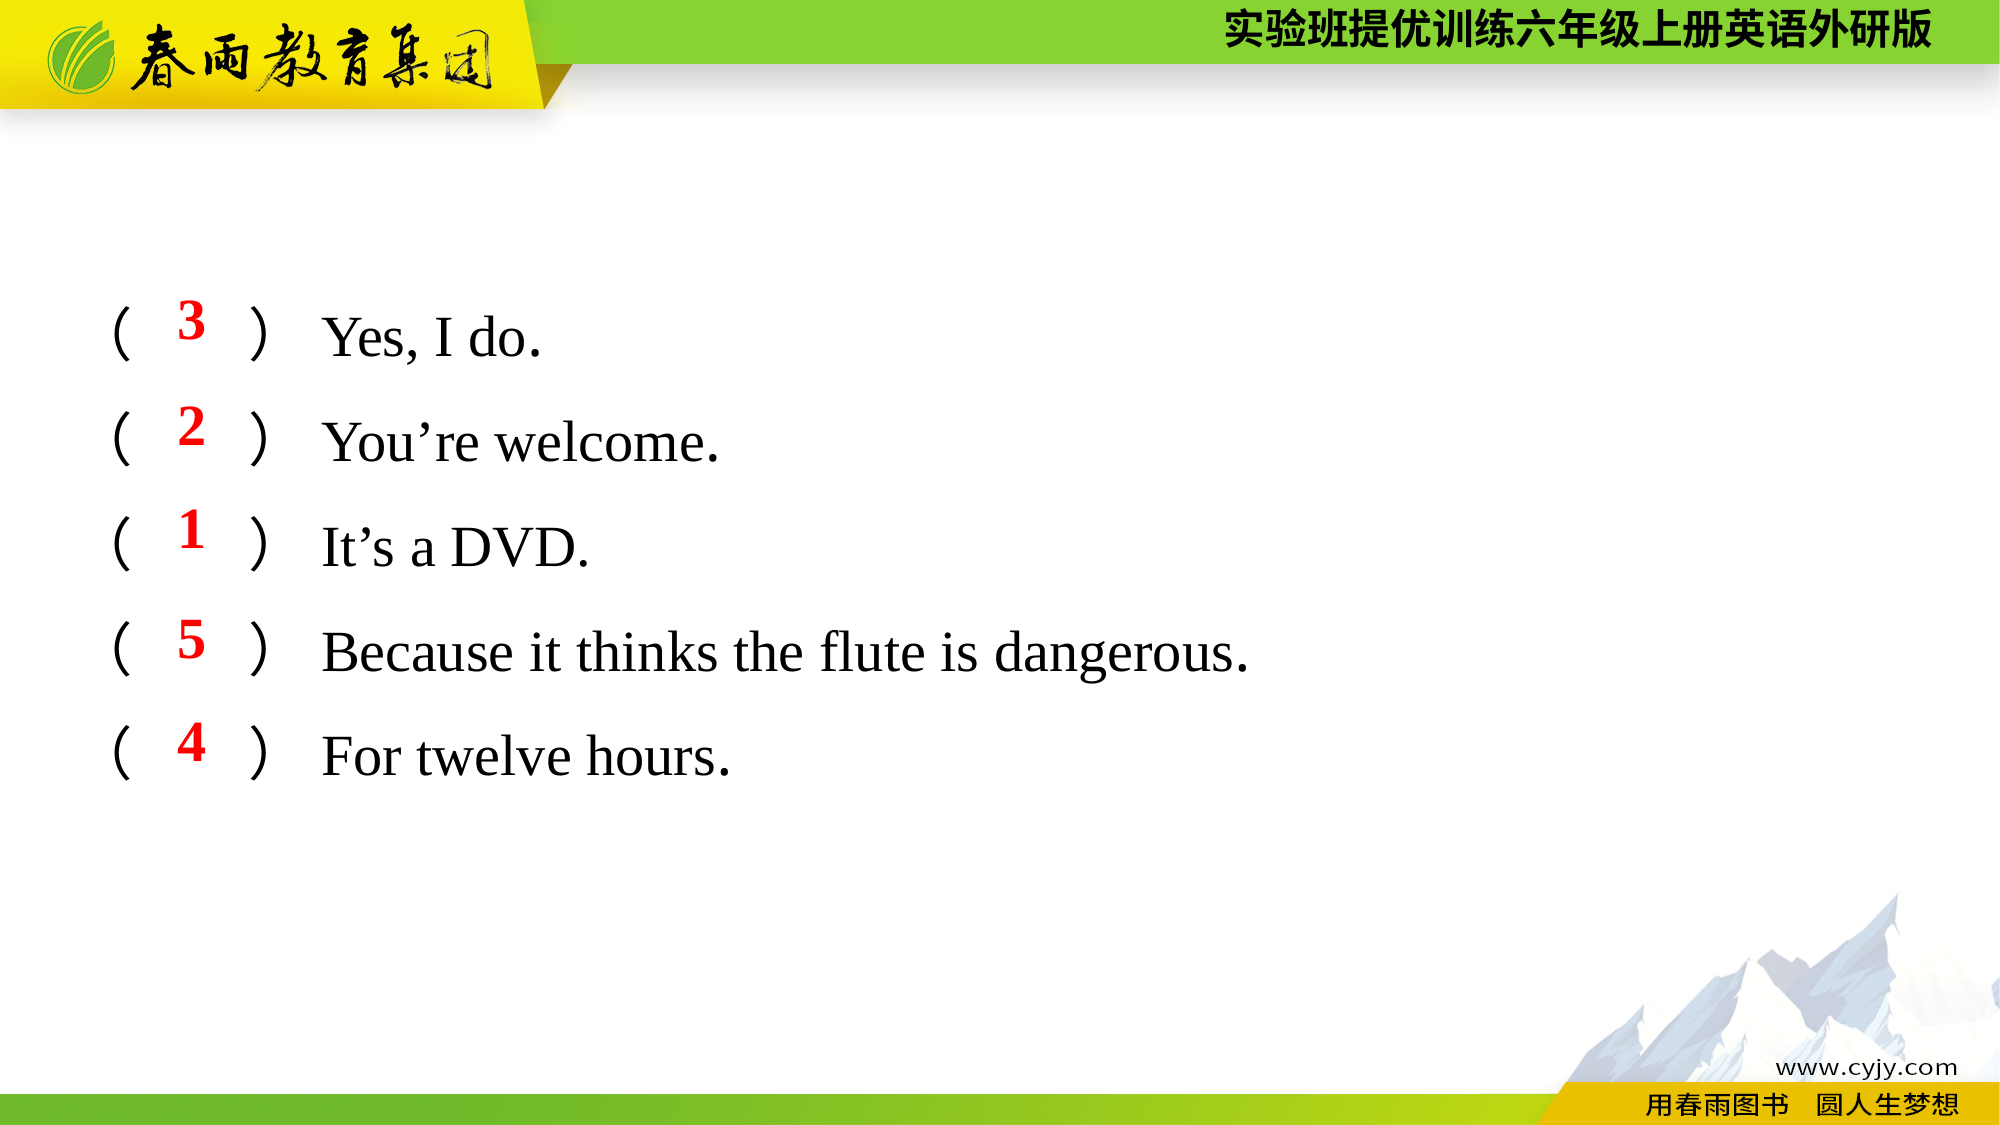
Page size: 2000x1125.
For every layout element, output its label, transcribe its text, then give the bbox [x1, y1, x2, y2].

text_box 3 [162, 273, 244, 359]
text_box 2 [162, 379, 244, 465]
picture [0, 0, 2000, 1125]
text_box 5 [162, 592, 244, 678]
text_box 4 [162, 695, 244, 781]
text_box 1 [162, 482, 244, 568]
list （ ）Yes, I do. （ ）You’re welcome. （ ）It’s a DVD. （ ）Because it thinks the flute is dangerous. （ ）For twelve hours. [59, 255, 1944, 788]
